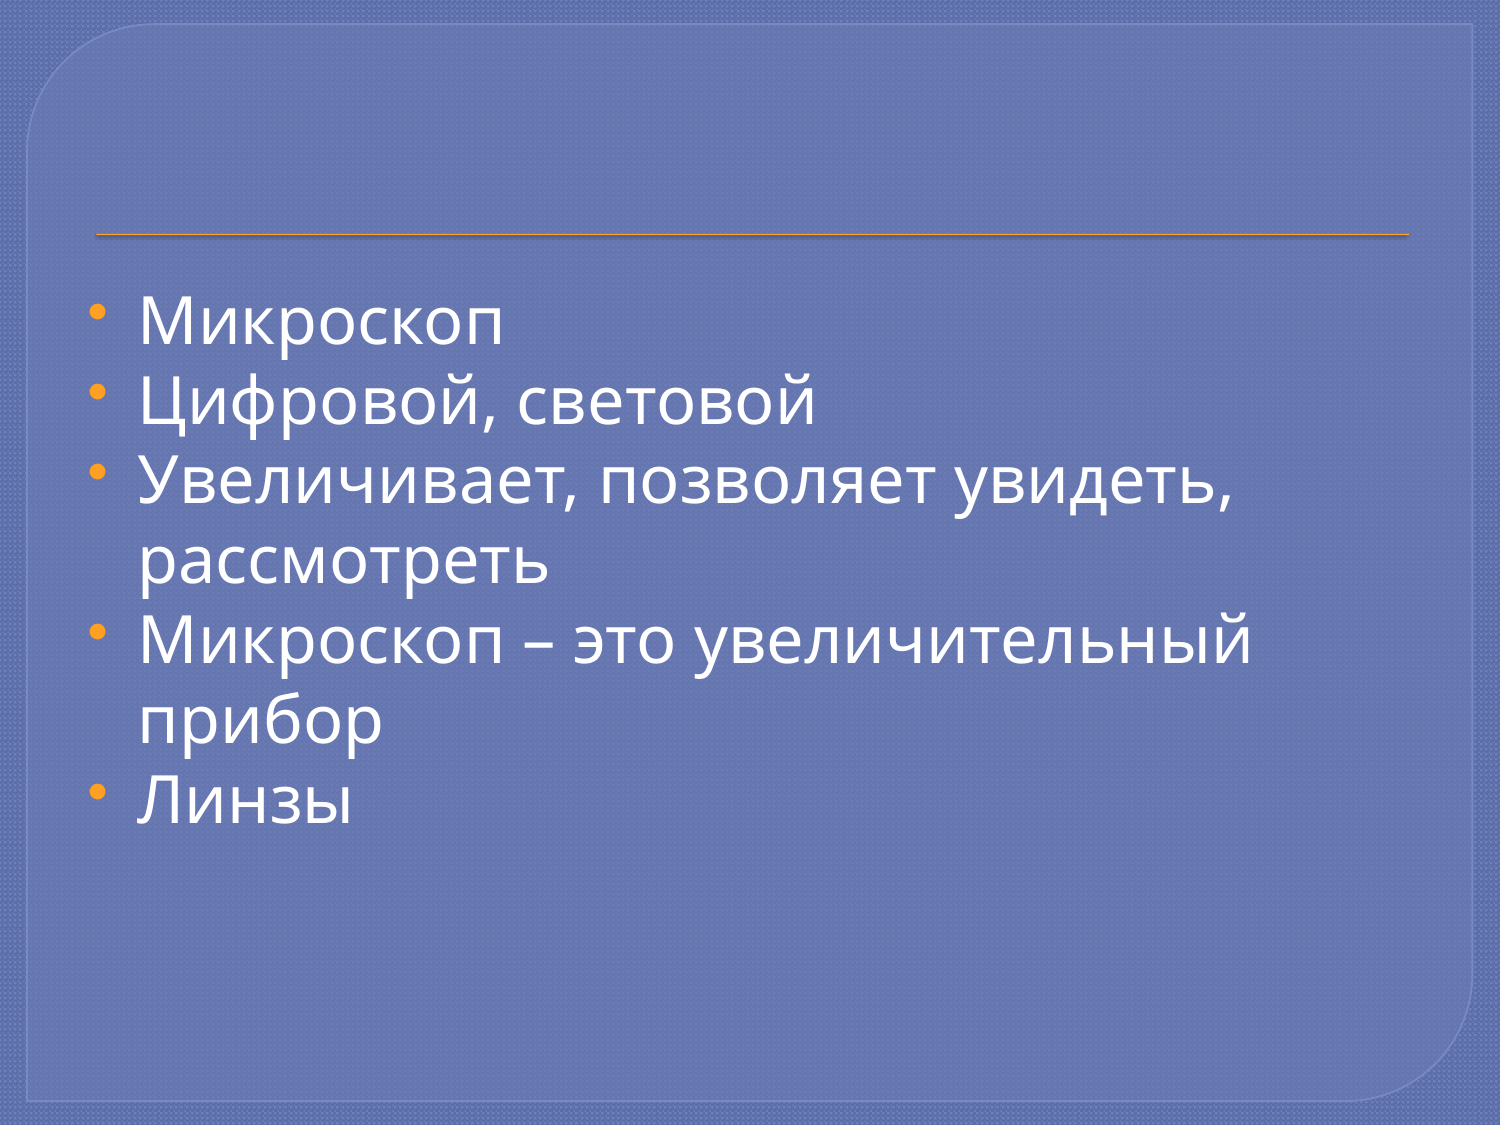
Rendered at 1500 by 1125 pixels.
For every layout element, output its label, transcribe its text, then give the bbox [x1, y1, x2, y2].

list Микроскоп Цифровой, световой Увеличивает, позволяет увидеть, рассмотреть Микроскоп – это увеличительный прибор Линзы [75, 270, 1425, 1013]
